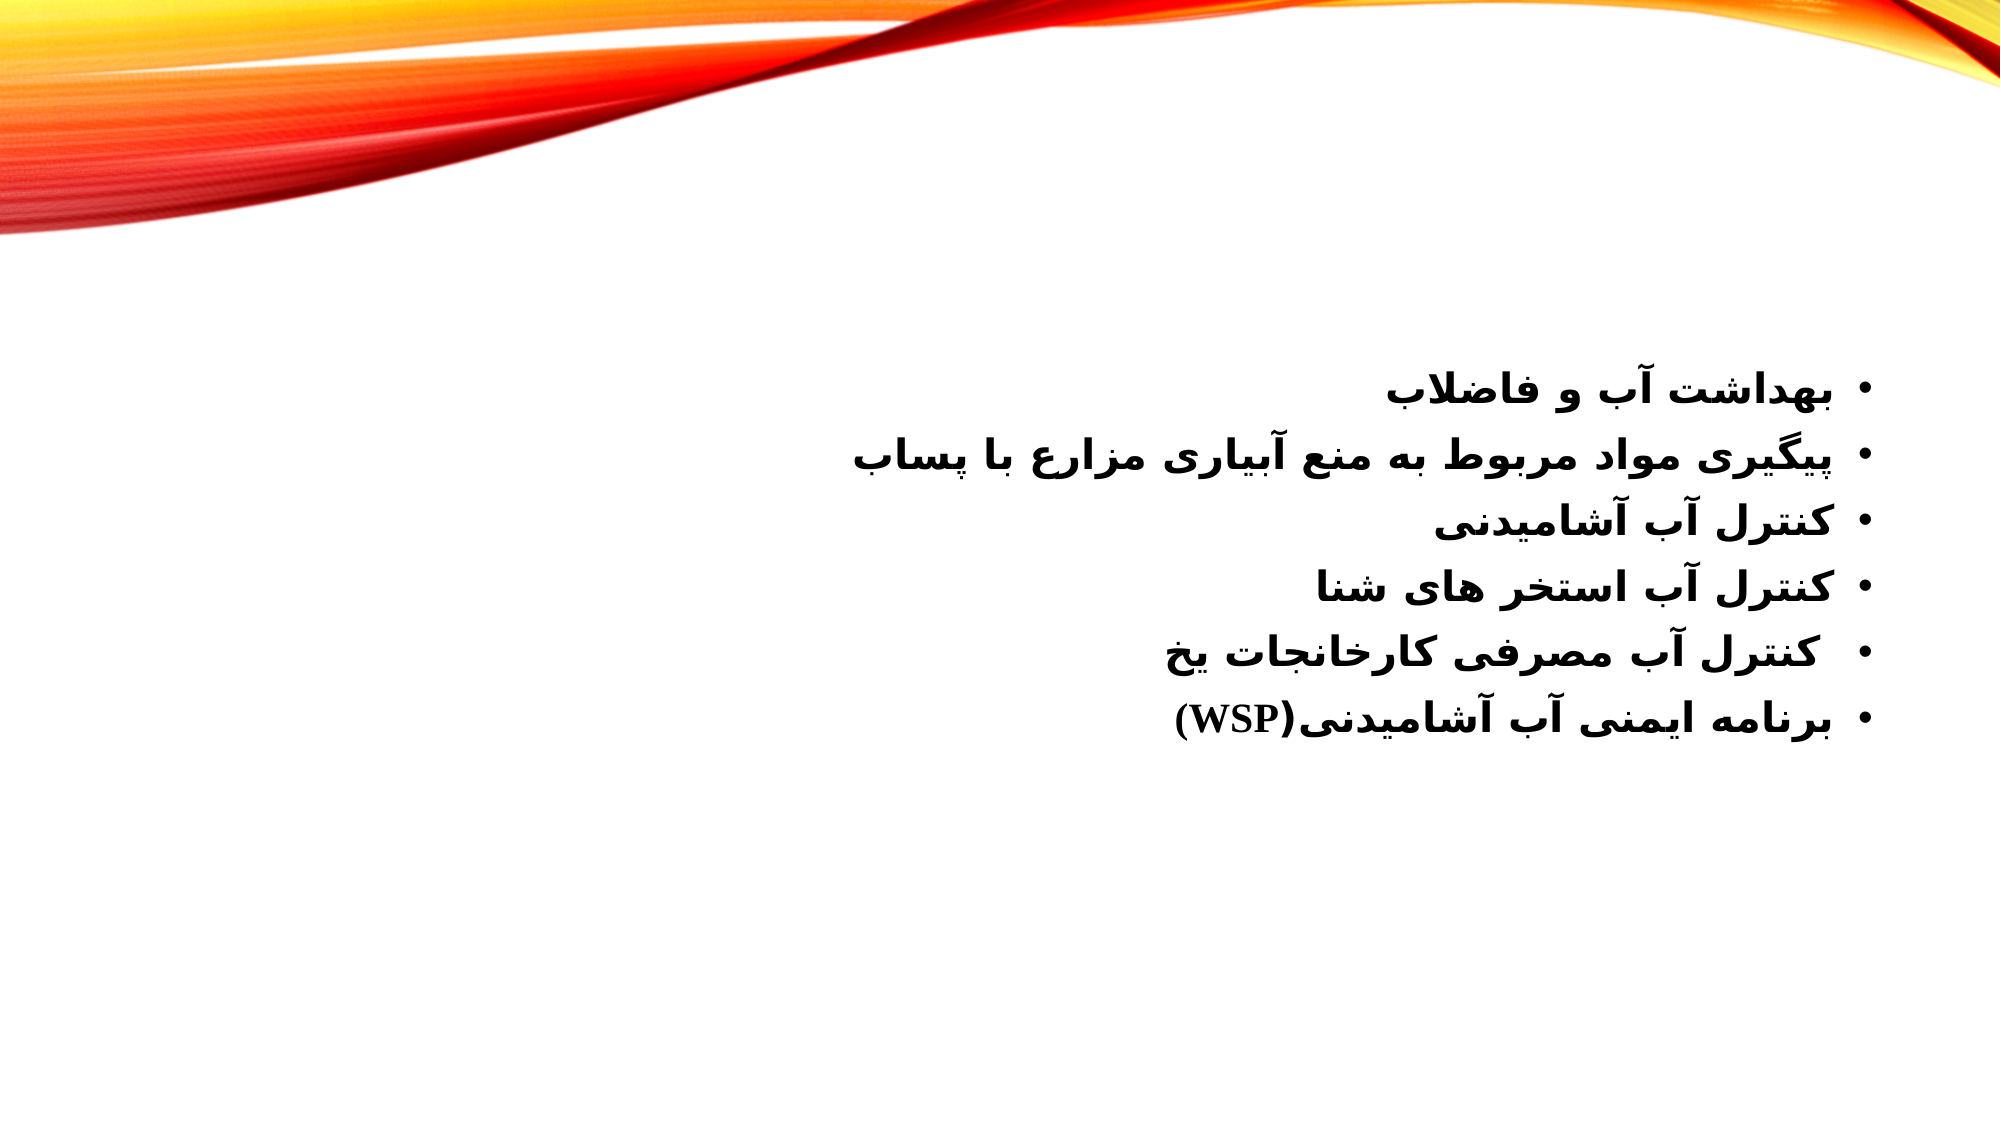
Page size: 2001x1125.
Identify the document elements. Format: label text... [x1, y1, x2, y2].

list بهداشت آب و فاضلاب پیگیری مواد مربوط به منع آبیاری مزارع با پساب کنترل آب آشامیدنی کنترل آب استخر های شنا کنترل آب مصرفی کارخانجات یخ برنامه ایمنی آب آشامیدنی(WSP) [112, 360, 1888, 1021]
picture [0, 0, 2000, 237]
